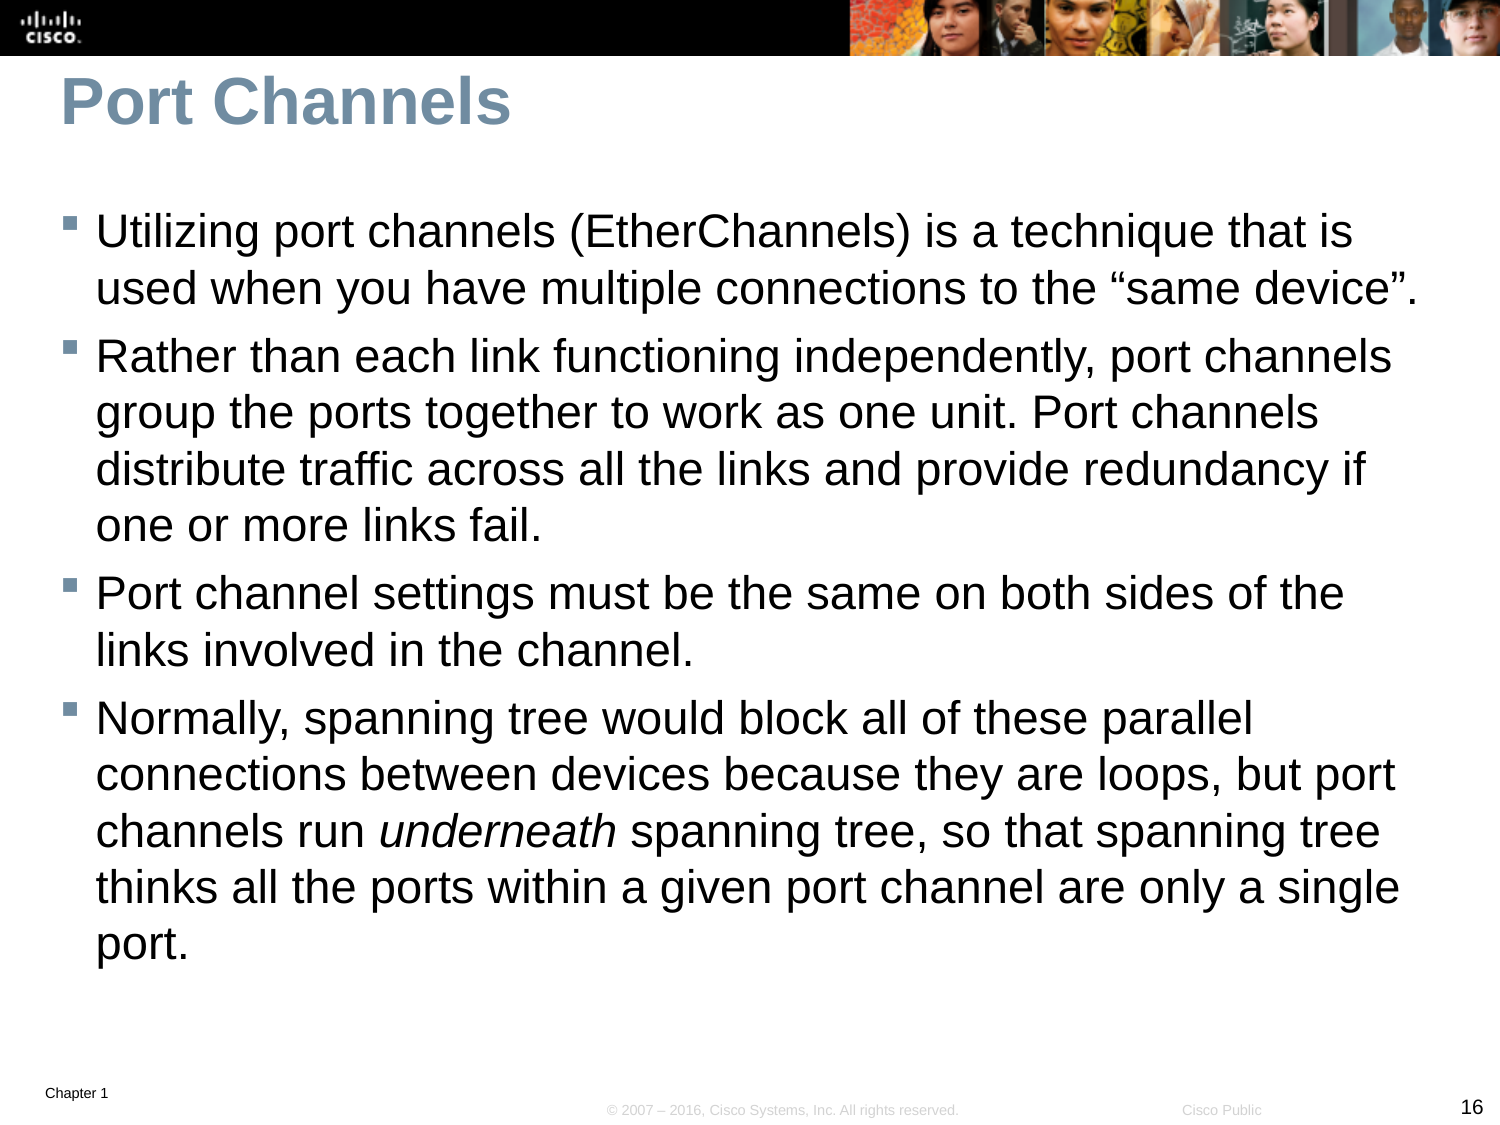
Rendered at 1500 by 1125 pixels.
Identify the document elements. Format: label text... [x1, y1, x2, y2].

list Utilizing port channels (EtherChannels) is a technique that is used when you have multiple connections to the “same device”. Rather than each link functioning independently, port channels group the ports together to work as one unit. Port channels distribute traffic across all the links and provide redundancy if one or more links fail. Port channel settings must be the same on both sides of the links involved in the channel. Normally, spanning tree would block all of these parallel connections between devices because they are loops, but port channels run underneath spanning tree, so that spanning tree thinks all the ports within a given port channel are only a single port. [45, 193, 1444, 1037]
picture [0, 0, 1500, 56]
title Port Channels [45, 59, 1444, 182]
